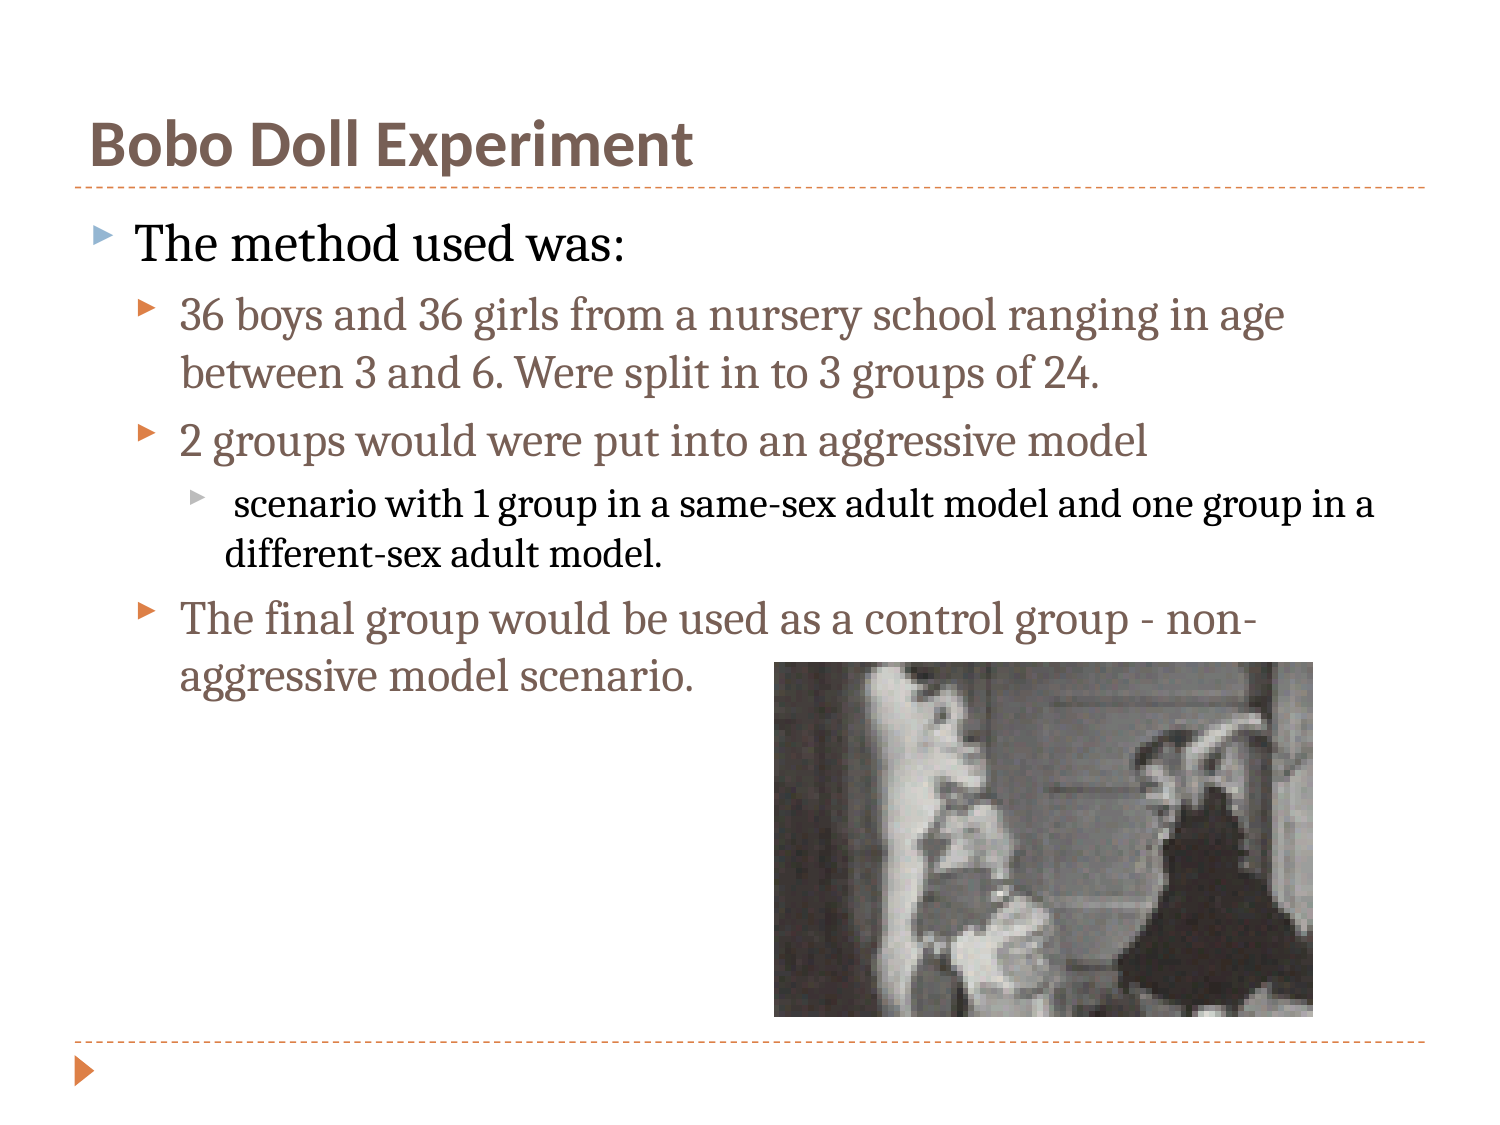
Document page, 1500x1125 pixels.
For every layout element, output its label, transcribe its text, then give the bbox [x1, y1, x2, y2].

title Bobo Doll Experiment [75, 24, 1425, 188]
list The method used was: 36 boys and 36 girls from a nursery school ranging in age between 3 and 6. Were split in to 3 groups of 24. 2 groups would were put into an aggressive model scenario with 1 group in a same-sex adult model and one group in a different-sex adult model. The final group would be used as a control group - non-aggressive model scenario. [75, 200, 1425, 1010]
picture [774, 662, 1313, 1018]
